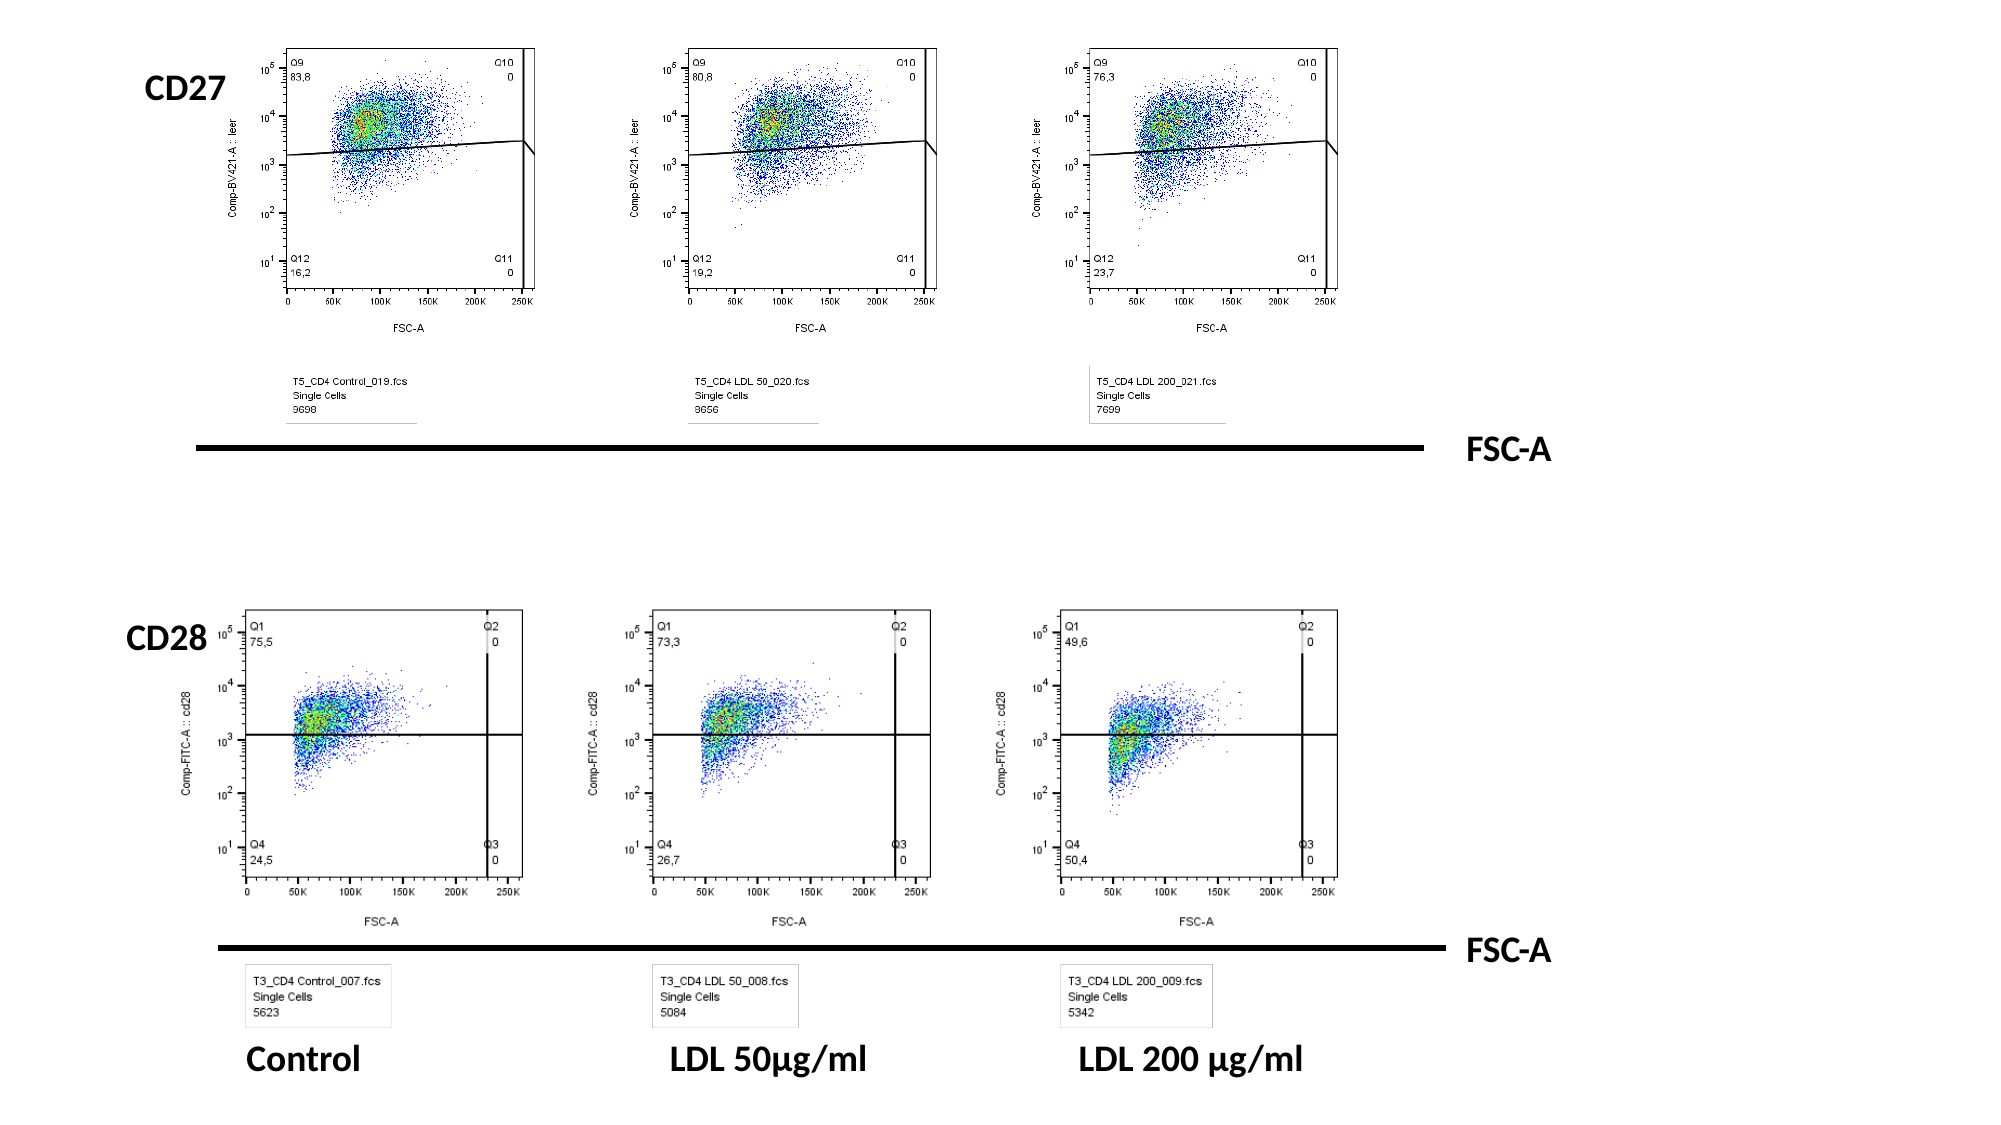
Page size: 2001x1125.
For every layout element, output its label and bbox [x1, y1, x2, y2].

text_box [107, 36, 1572, 1089]
